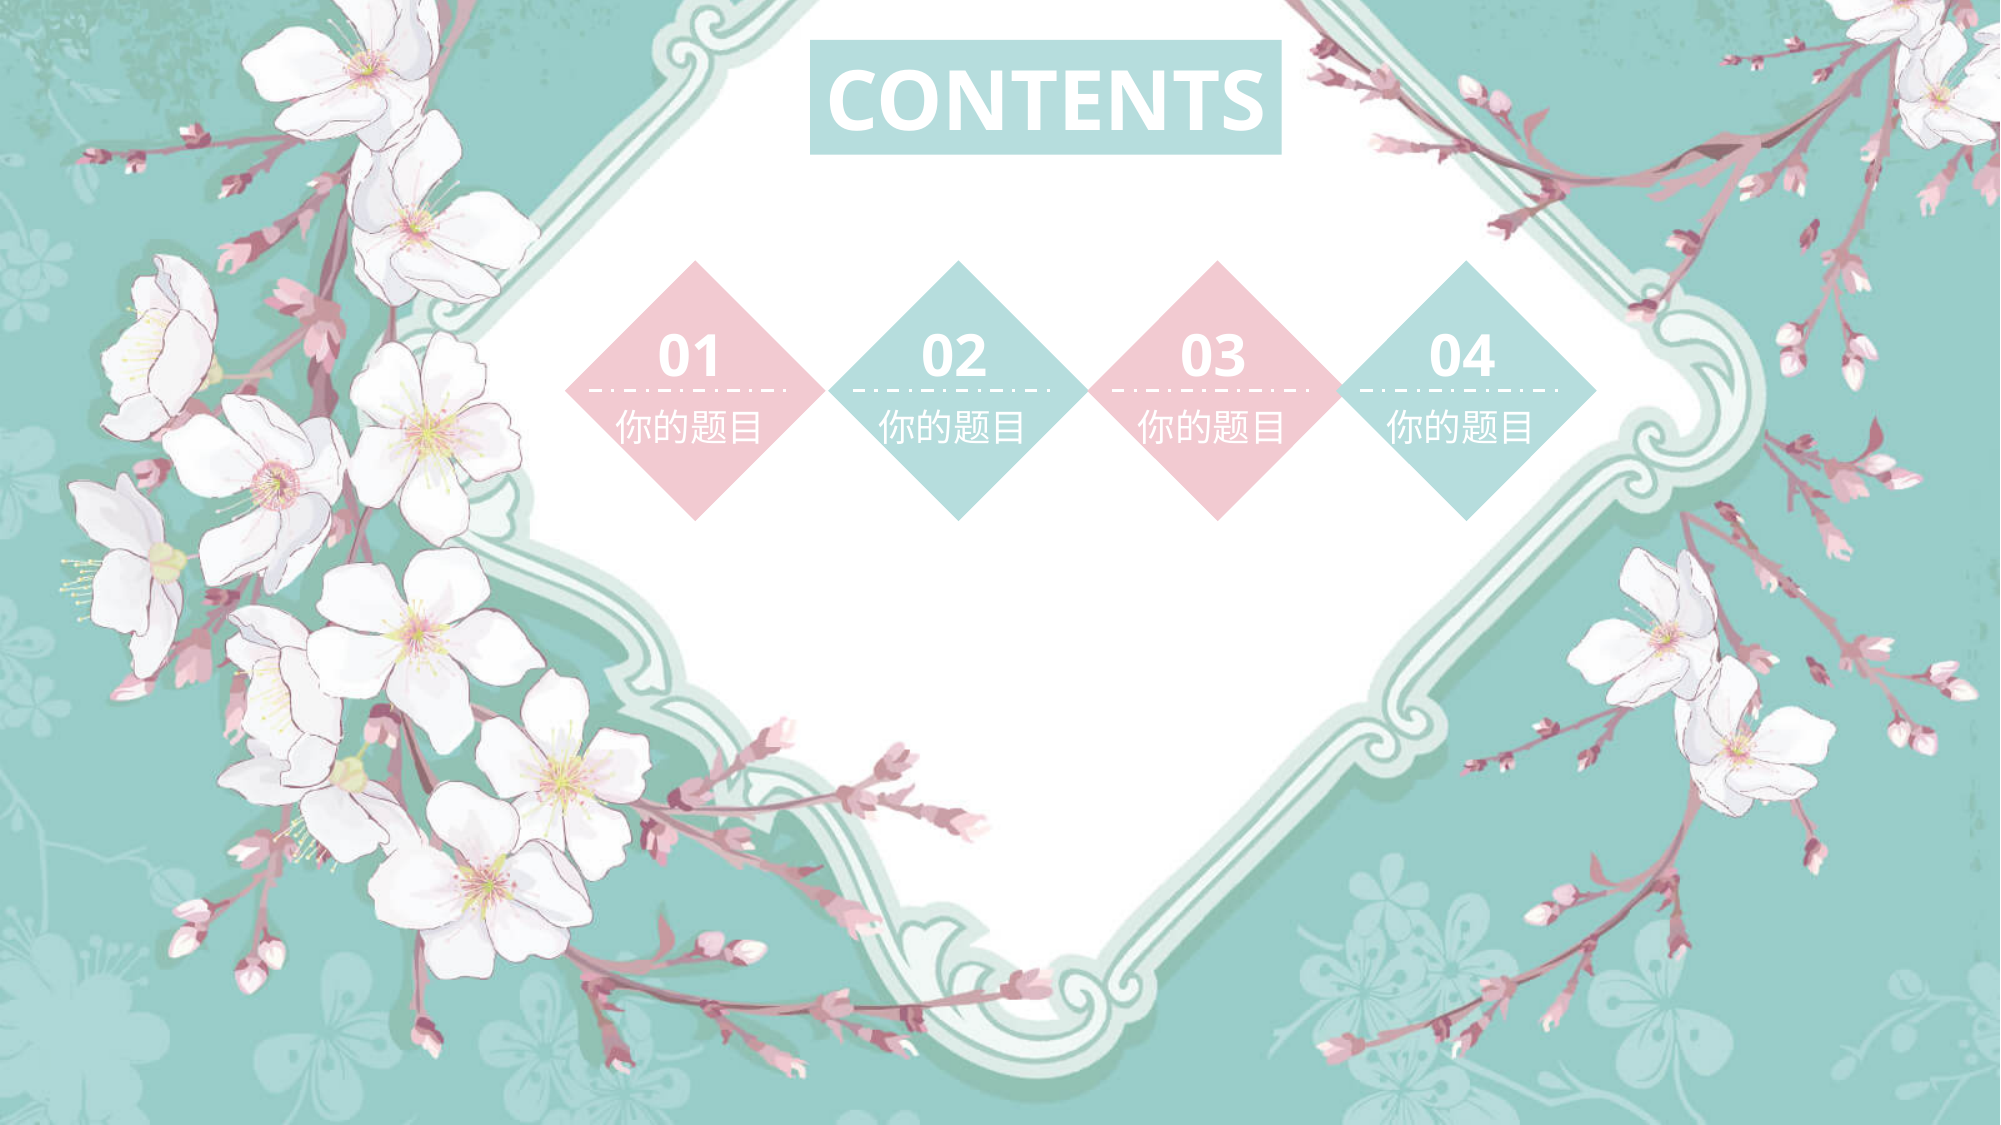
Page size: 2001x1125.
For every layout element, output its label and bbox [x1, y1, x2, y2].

text_box [1360, 298, 1567, 484]
picture [0, 0, 2000, 1125]
text_box [1111, 298, 1318, 484]
text_box [852, 298, 1059, 484]
text_box [589, 298, 796, 484]
